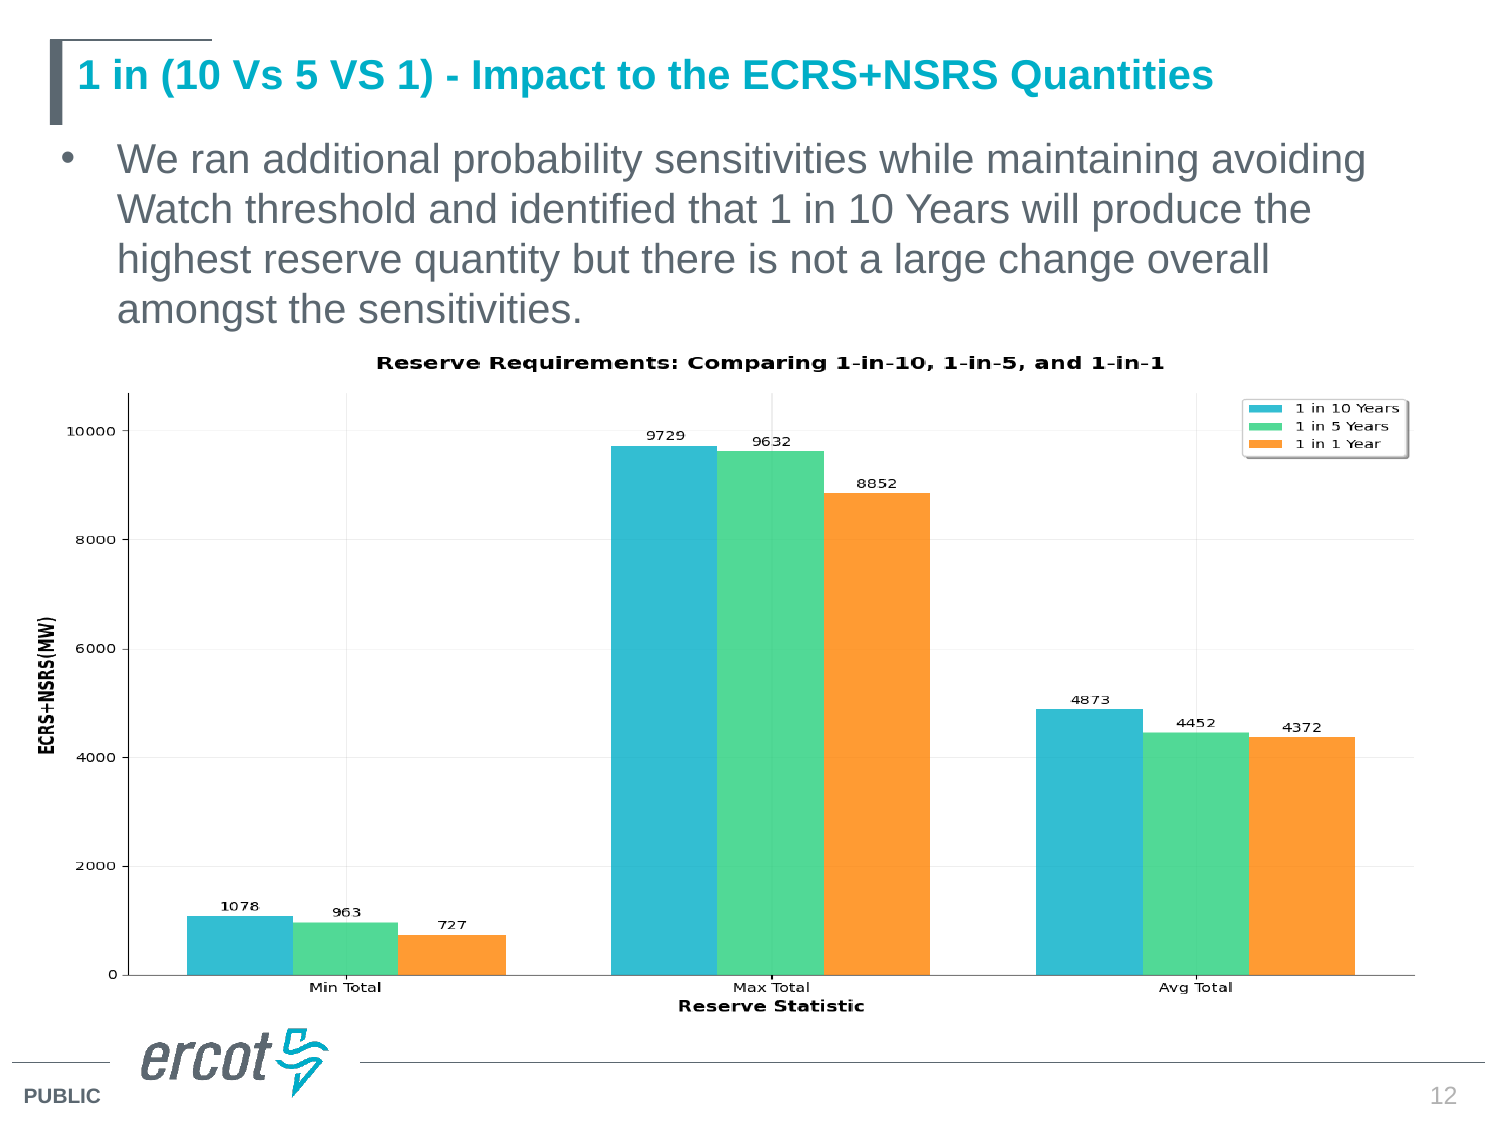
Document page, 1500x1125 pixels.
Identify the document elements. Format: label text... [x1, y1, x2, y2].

picture [137, 1024, 332, 1100]
list We ran additional probability sensitivities while maintaining avoiding Watch threshold and identified that 1 in 10 Years will produce the highest reserve quantity but there is not a large change overall amongst the sensitivities. [45, 124, 1446, 954]
picture [26, 346, 1425, 1023]
title 1 in (10 Vs 5 VS 1) - Impact to the ECRS+NSRS Quantities [62, 39, 1450, 125]
slide_number 12 [1400, 1076, 1488, 1113]
